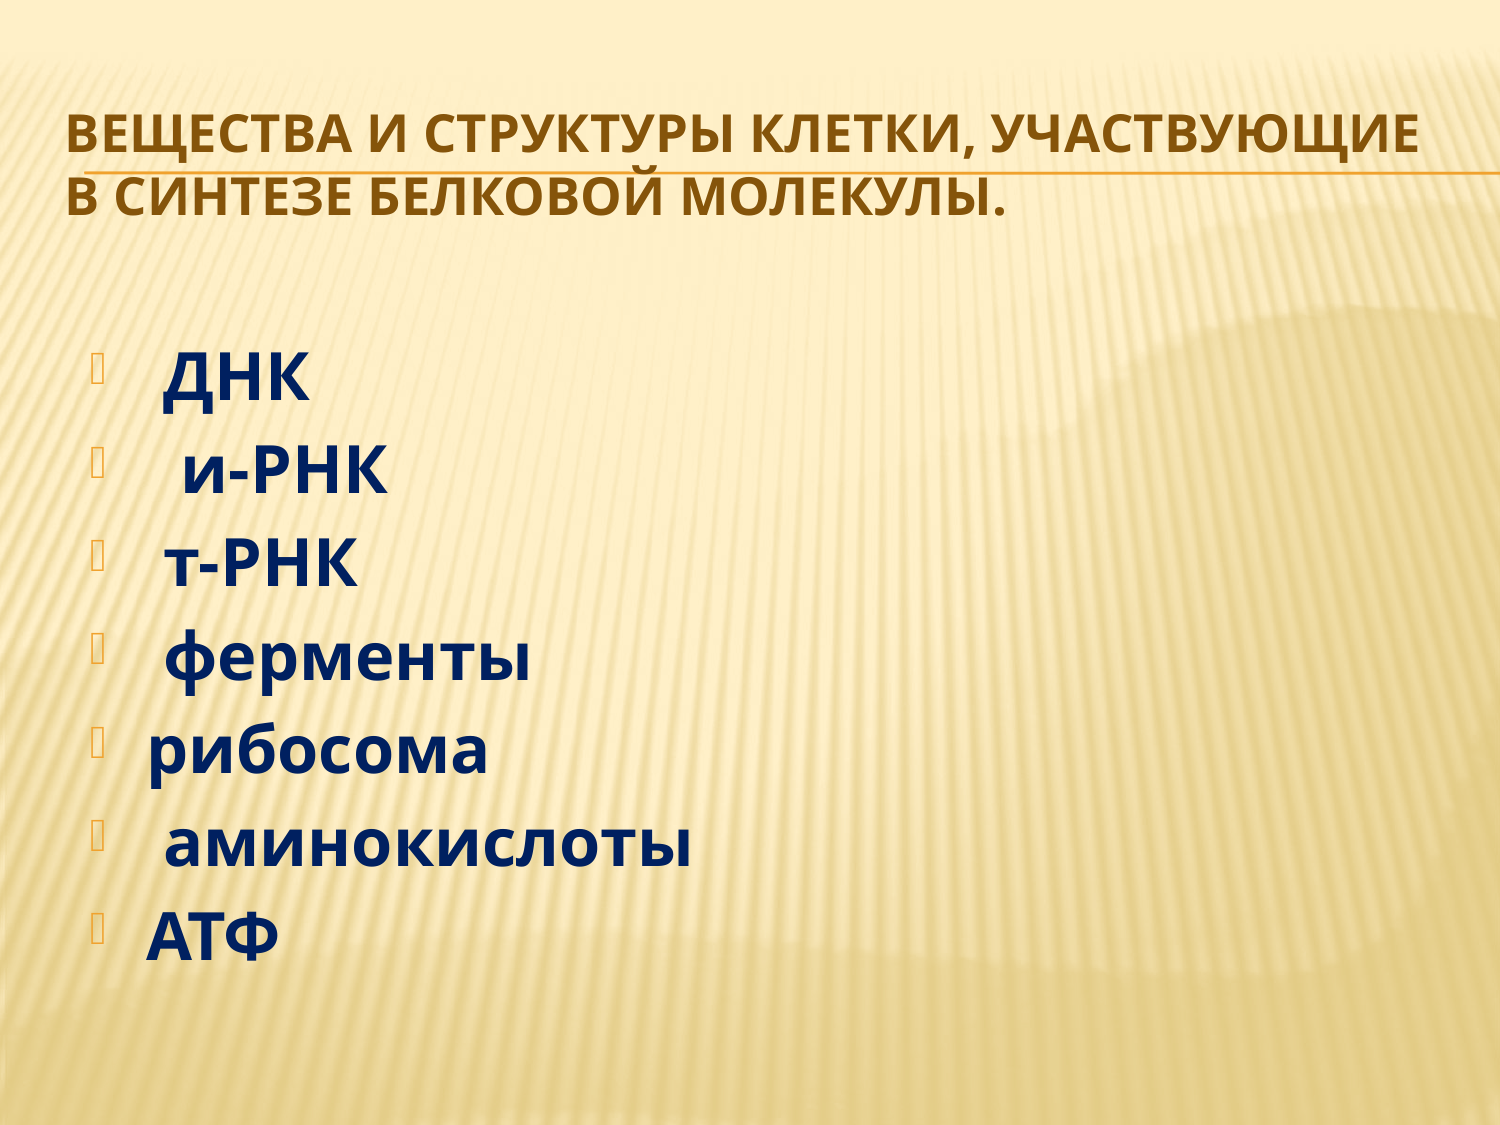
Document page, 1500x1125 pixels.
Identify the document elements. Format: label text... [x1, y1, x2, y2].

list ДНК и-РНК т-РНК ферменты рибосома аминокислоты АТФ [75, 326, 1425, 1005]
title Вещества и структуры клетки, участвующие в синтезе белковой молекулы. [50, 75, 1475, 315]
